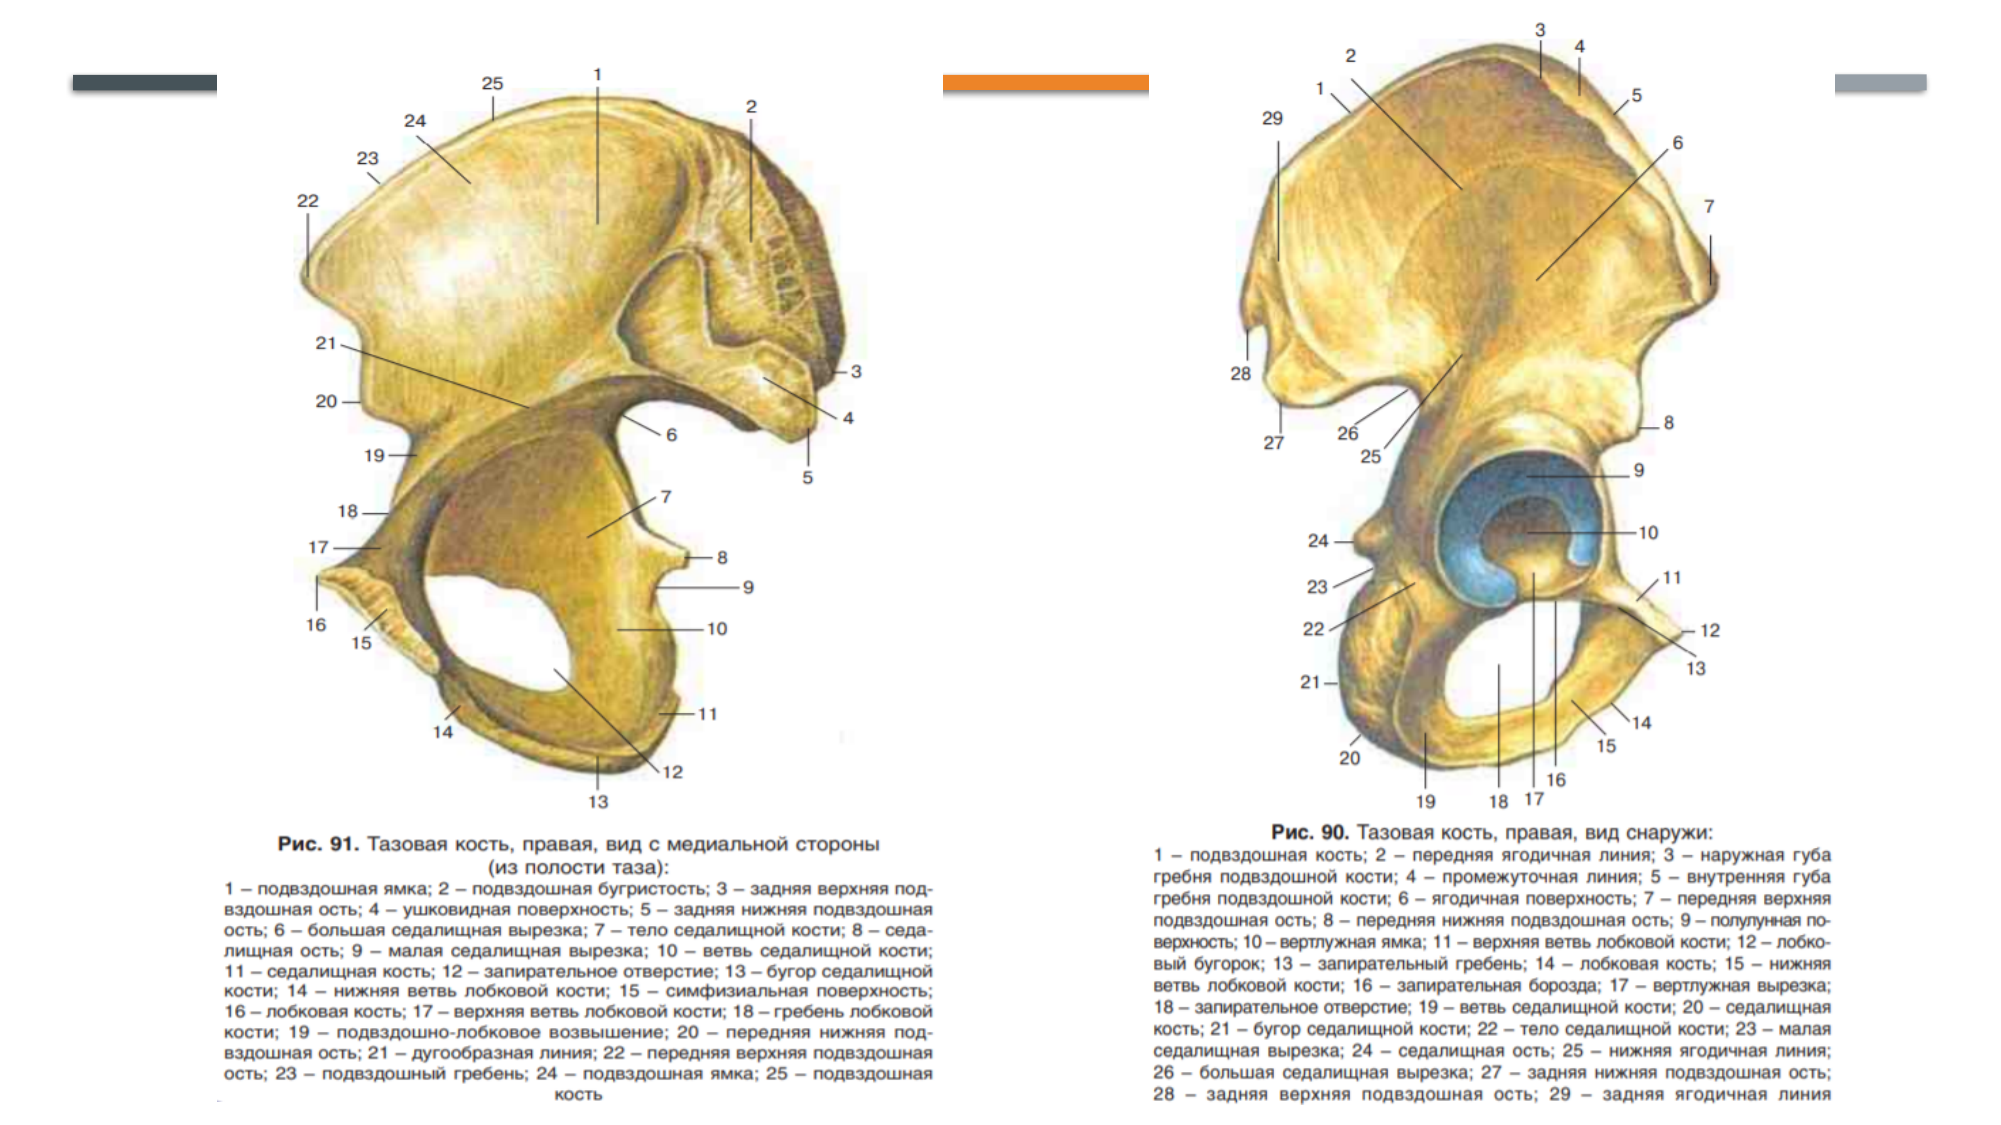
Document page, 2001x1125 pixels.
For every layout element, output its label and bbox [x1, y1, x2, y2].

picture [1148, 19, 1836, 1106]
list [217, 60, 944, 1102]
